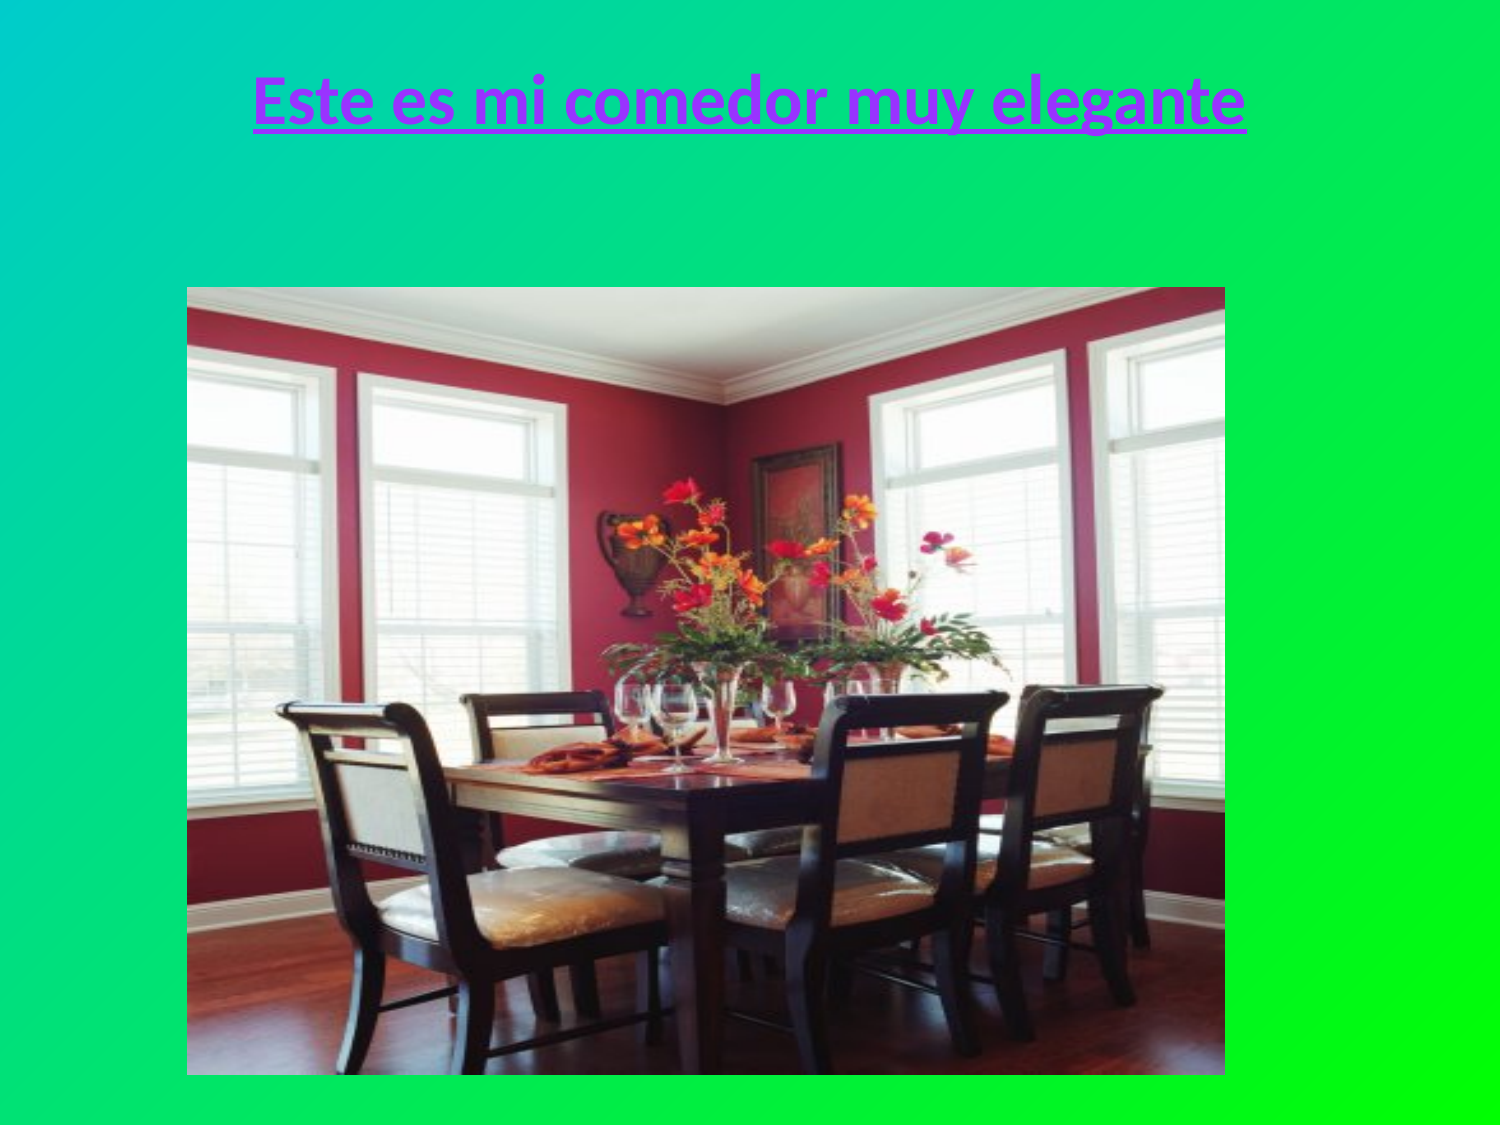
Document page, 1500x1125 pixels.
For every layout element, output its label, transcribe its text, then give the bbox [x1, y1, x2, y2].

title Este es mi comedor muy elegante [74, 44, 1426, 233]
picture [187, 287, 1226, 1076]
